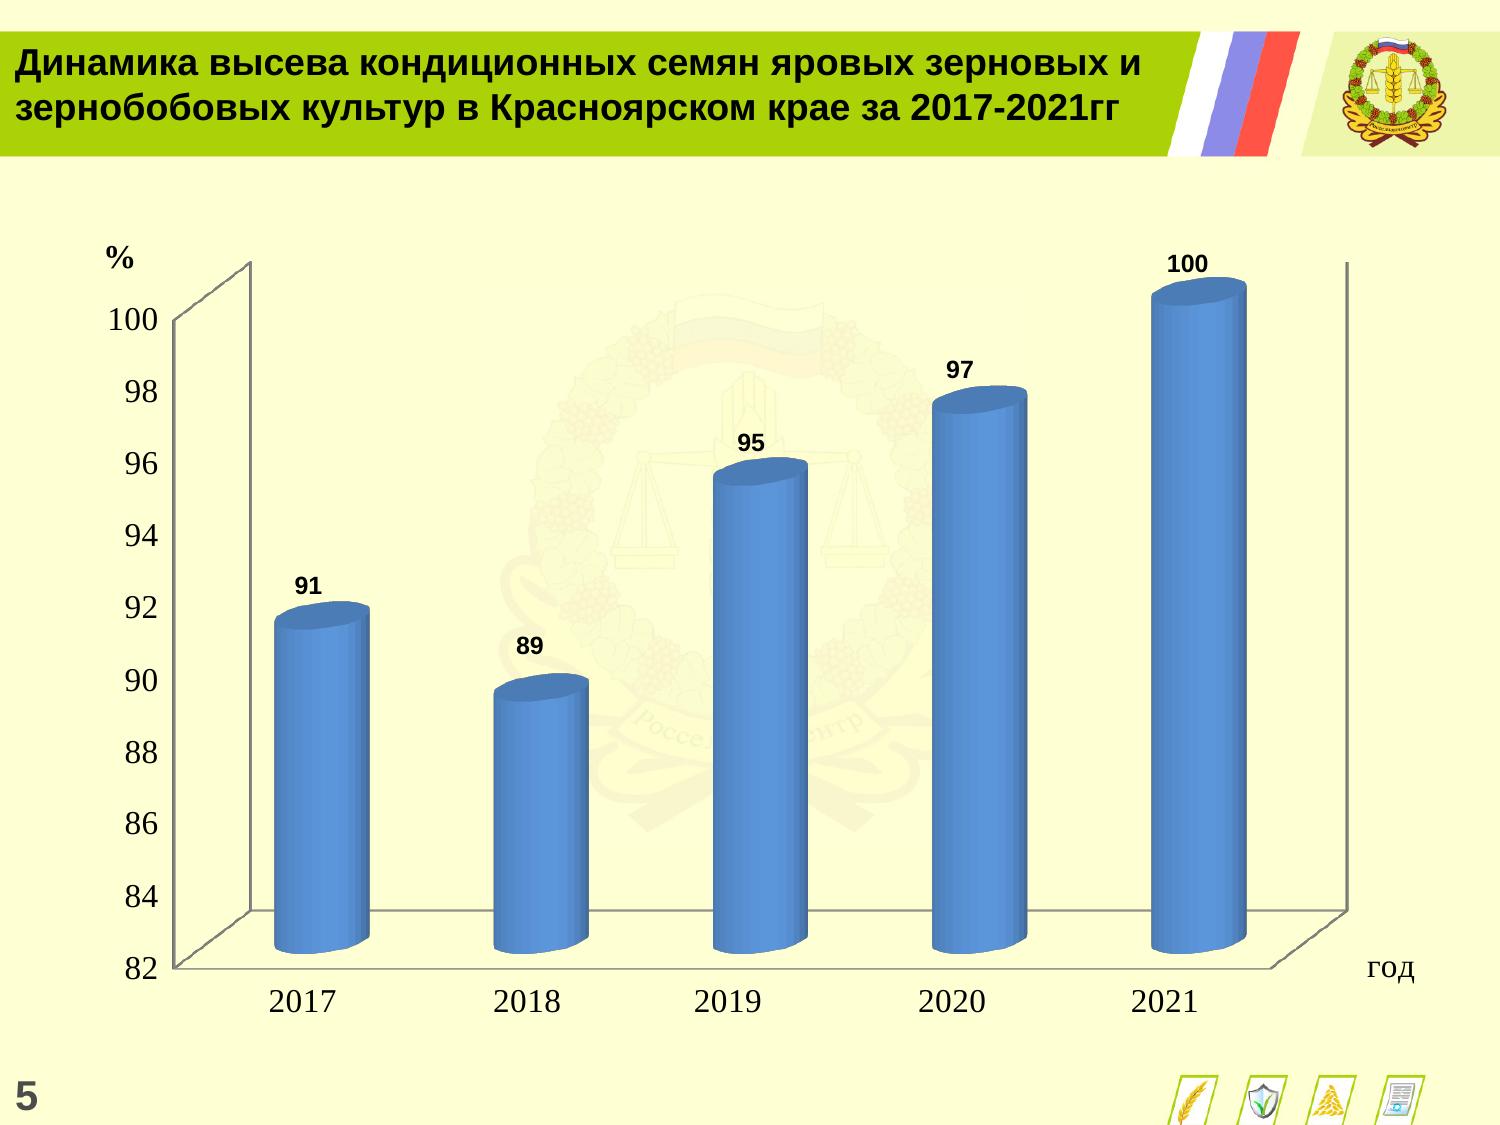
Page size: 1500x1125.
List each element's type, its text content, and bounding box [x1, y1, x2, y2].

title Динамика высева кондиционных семян яровых зерновых и зернобобовых культур в Красноярском крае за 2017-2021гг [0, 31, 1270, 149]
chart [76, 231, 1448, 1047]
slide_number 5 [0, 1075, 89, 1112]
picture [0, 0, 1500, 1125]
